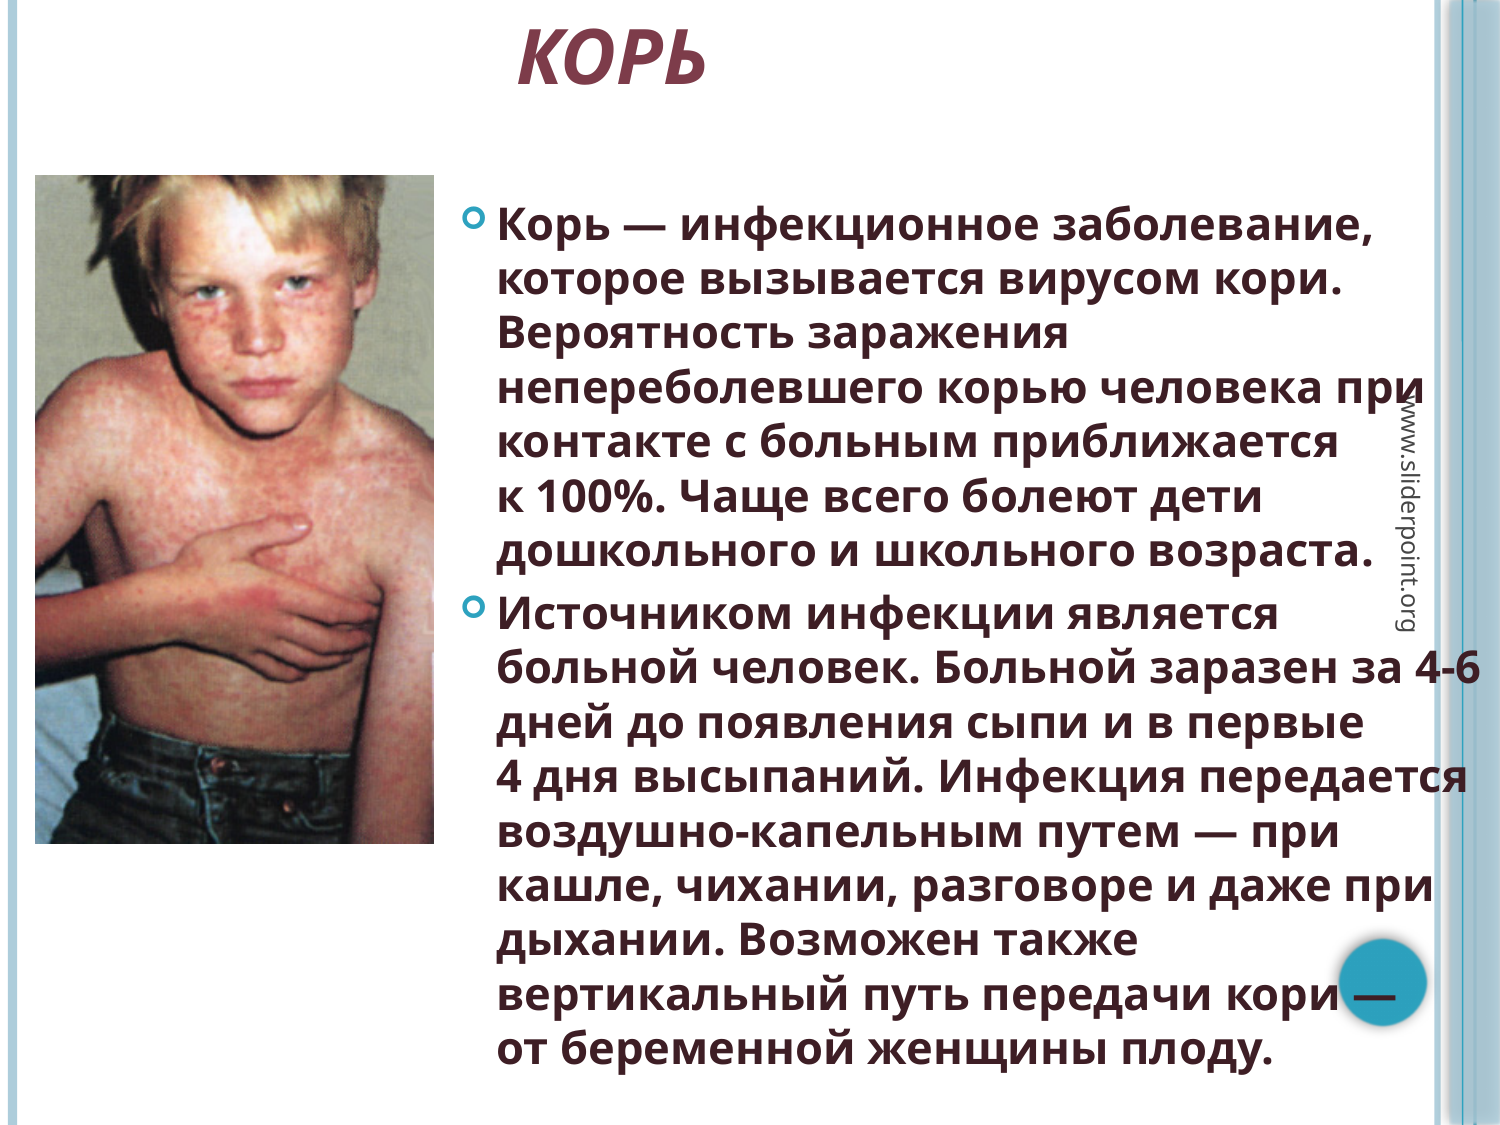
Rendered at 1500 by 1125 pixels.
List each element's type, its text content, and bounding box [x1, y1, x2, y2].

footer www.sliderpoint.org [1379, 380, 1440, 906]
title Корь [82, 0, 1307, 176]
picture [35, 175, 434, 844]
list Корь — инфекционное заболевание, которое вызывается вирусом кори. Вероятность заражения непереболевшего корью человека при контакте с больным приближается к 100%. Чаще всего болеют дети дошкольного и школьного возраста. Источником инфекции является больной человек. Больной заразен за 4-6 дней до появления сыпи и в первые 4 дня высыпаний. Инфекция передается воздушно-капельным путем — при кашле, чихании, разговоре и даже при дыхании. Возможен также вертикальный путь передачи кори — от беременной женщины плоду. [445, 187, 1500, 1125]
